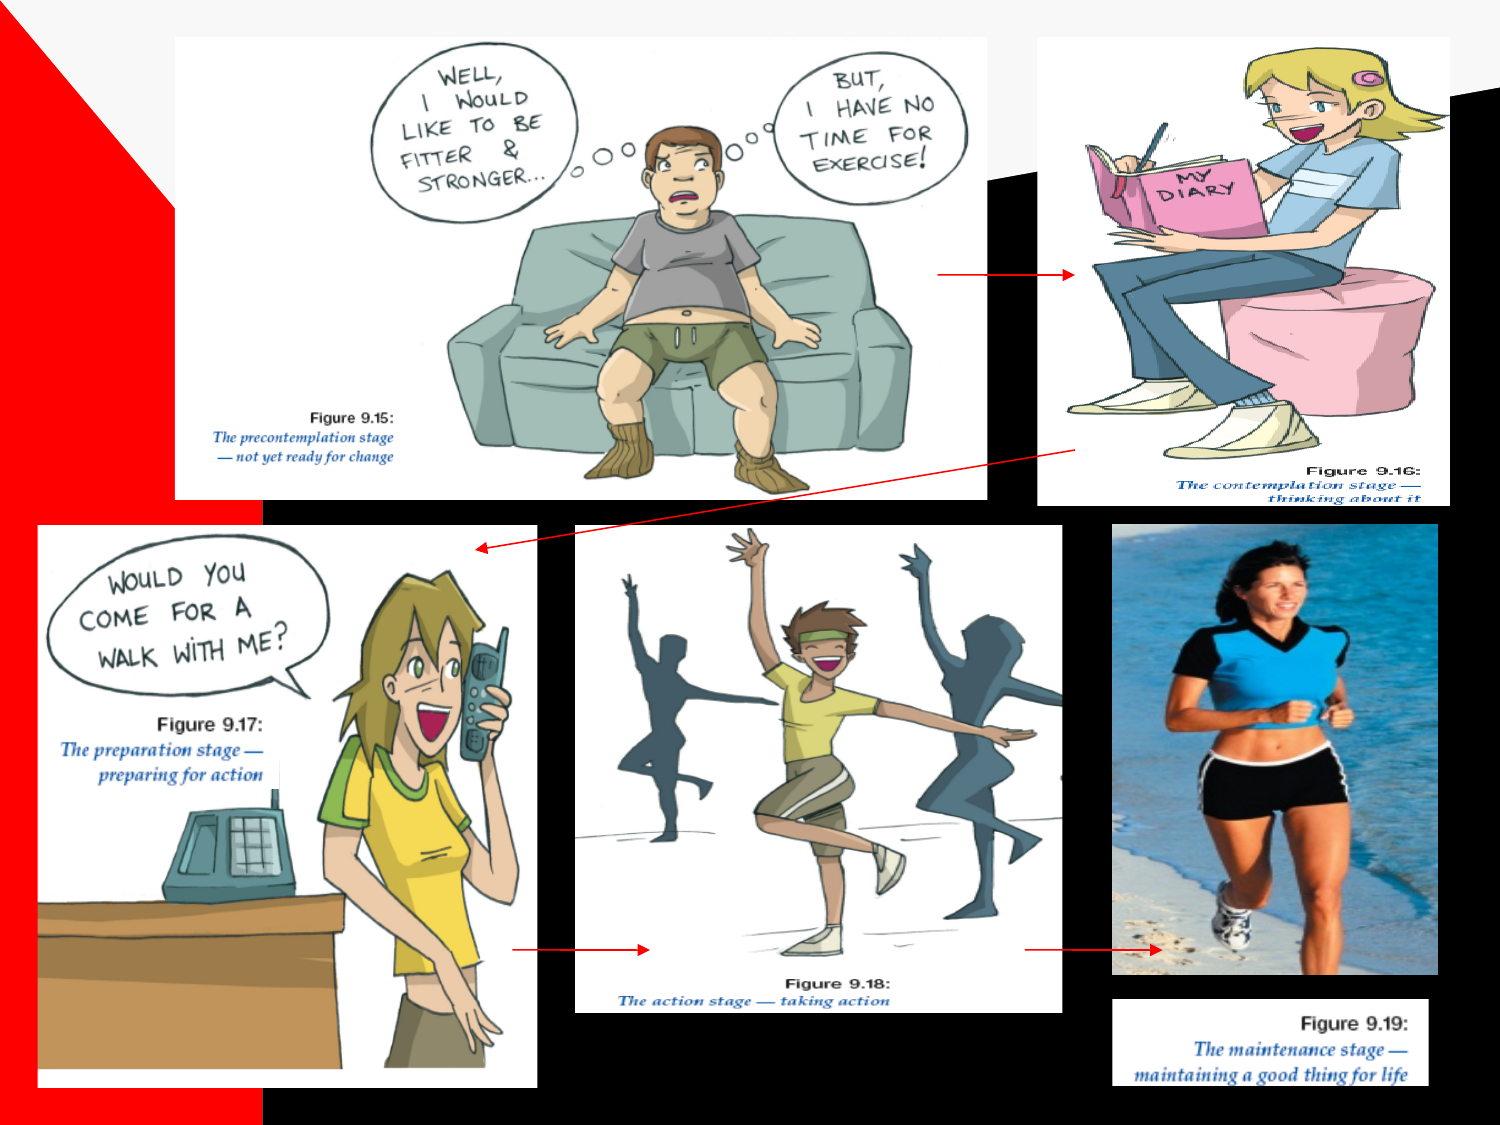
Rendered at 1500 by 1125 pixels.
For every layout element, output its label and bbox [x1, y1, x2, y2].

picture [1112, 999, 1429, 1087]
picture [174, 37, 988, 500]
picture [37, 524, 538, 1088]
picture [574, 524, 1063, 1013]
picture [1112, 524, 1438, 976]
picture [1333, 559, 1348, 563]
picture [1037, 37, 1451, 506]
